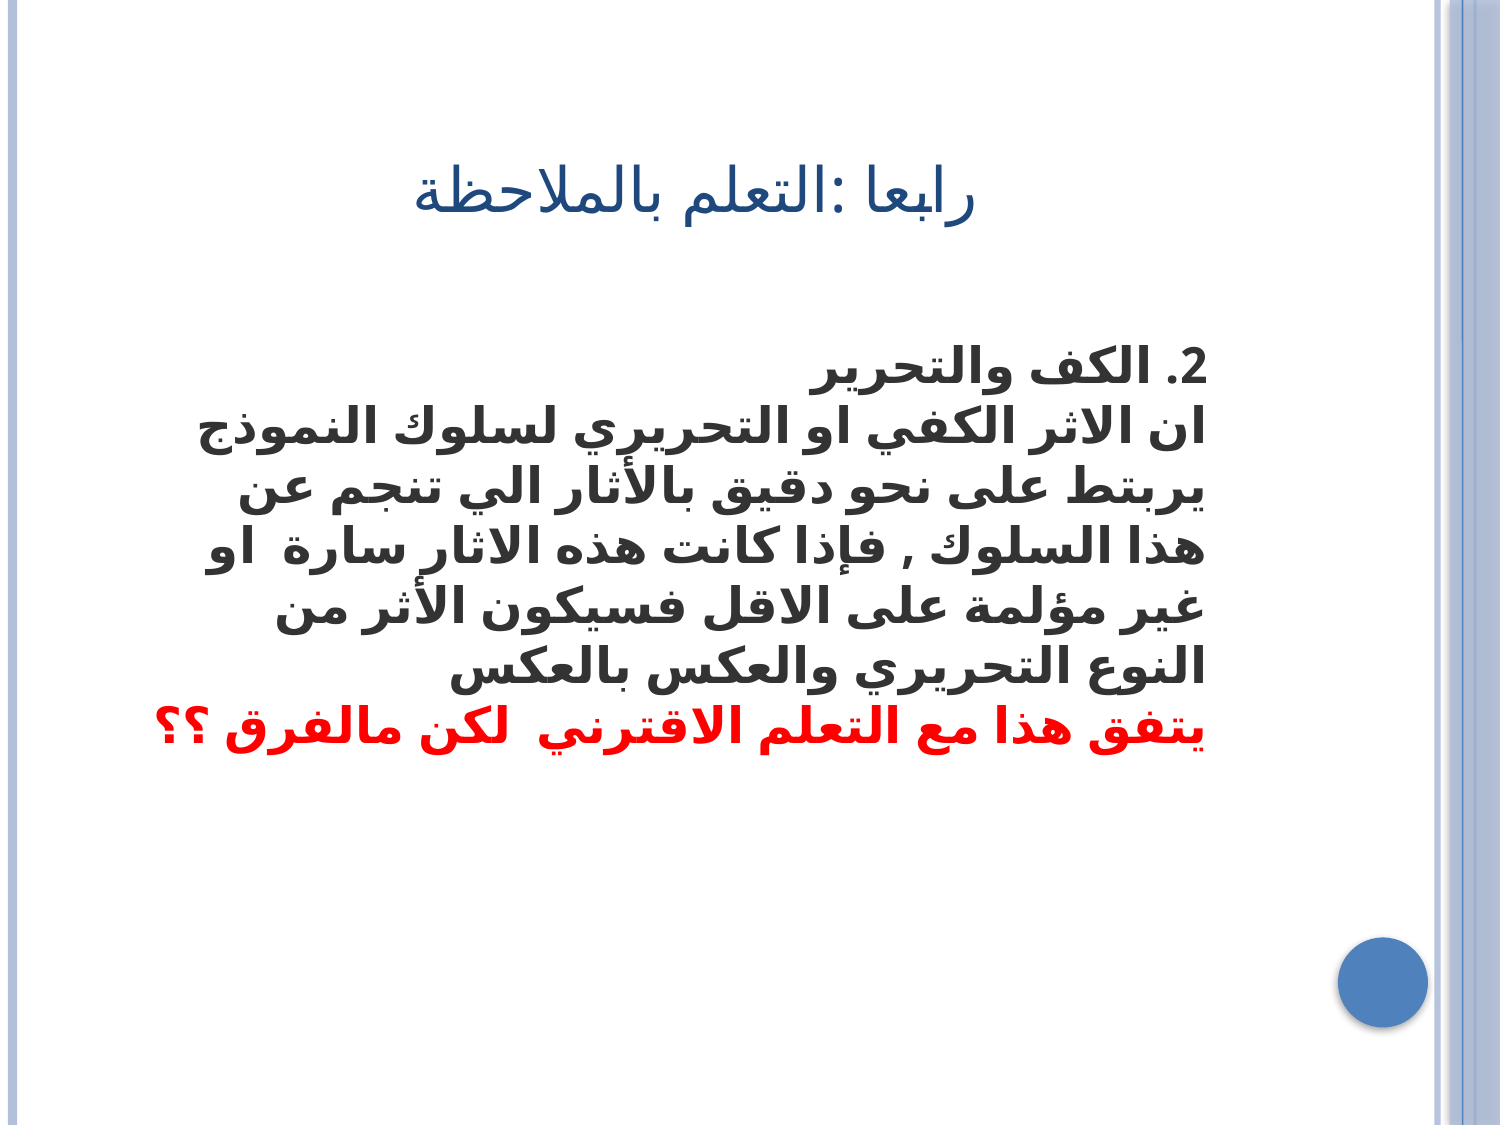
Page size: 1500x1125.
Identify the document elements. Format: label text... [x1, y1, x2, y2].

text_box 2. الكف والتحرير ان الاثر الكفي او التحريري لسلوك النموذج يربتط على نحو دقيق بالأثار الي تنجم عن هذا السلوك , فإذا كانت هذه الاثار سارة او غير مؤلمة على الاقل فسيكون الأثر من النوع التحريري والعكس بالعكس يتفق هذا مع التعلم الاقترني لكن مالفرق ؟؟ [135, 326, 1223, 761]
list [75, 262, 1300, 1062]
title رابعا :التعلم بالملاحظة [75, 45, 1300, 233]
